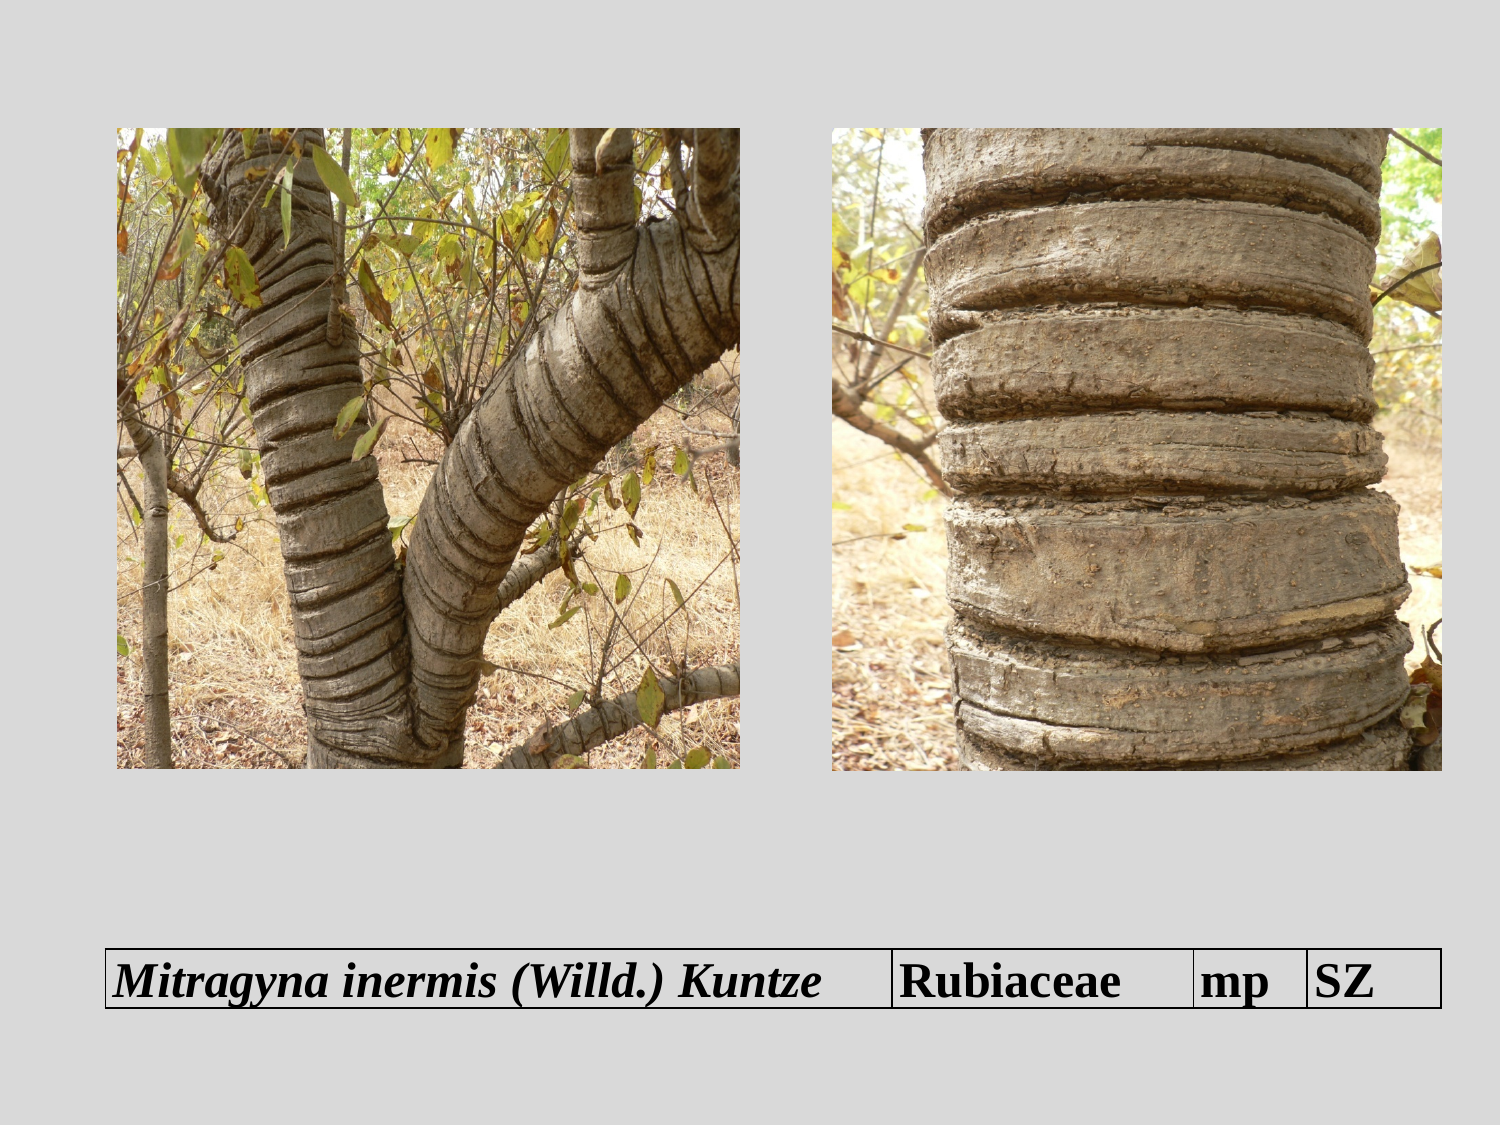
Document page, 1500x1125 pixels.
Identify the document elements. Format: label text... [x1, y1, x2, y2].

table_header SZ [1308, 950, 1440, 1007]
table_header mp [1194, 950, 1306, 1007]
table_header Mitragyna inermis (Willd.) Kuntze [106, 950, 891, 1007]
table_header Rubiaceae [893, 950, 1193, 1007]
picture [116, 128, 740, 769]
picture [831, 128, 1442, 772]
